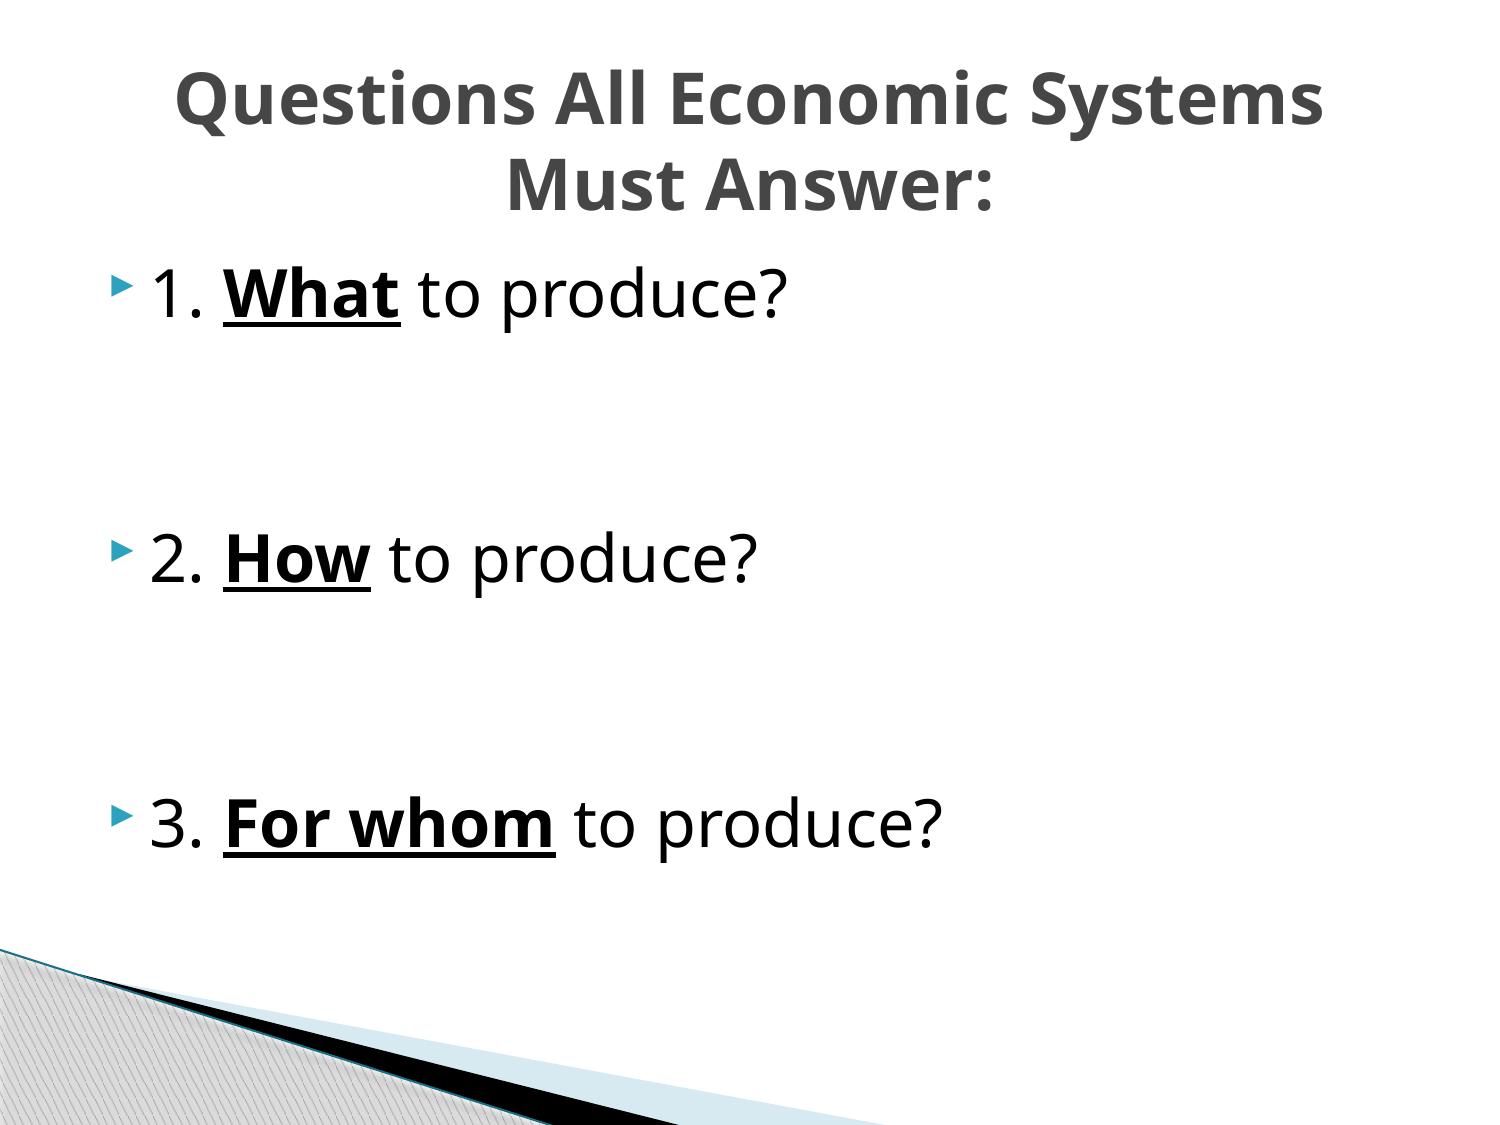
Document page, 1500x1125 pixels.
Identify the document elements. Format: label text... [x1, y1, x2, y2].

list 1. What to produce? 2. How to produce? 3. For whom to produce? [75, 243, 1425, 986]
title Questions All Economic Systems Must Answer: [75, 45, 1425, 233]
